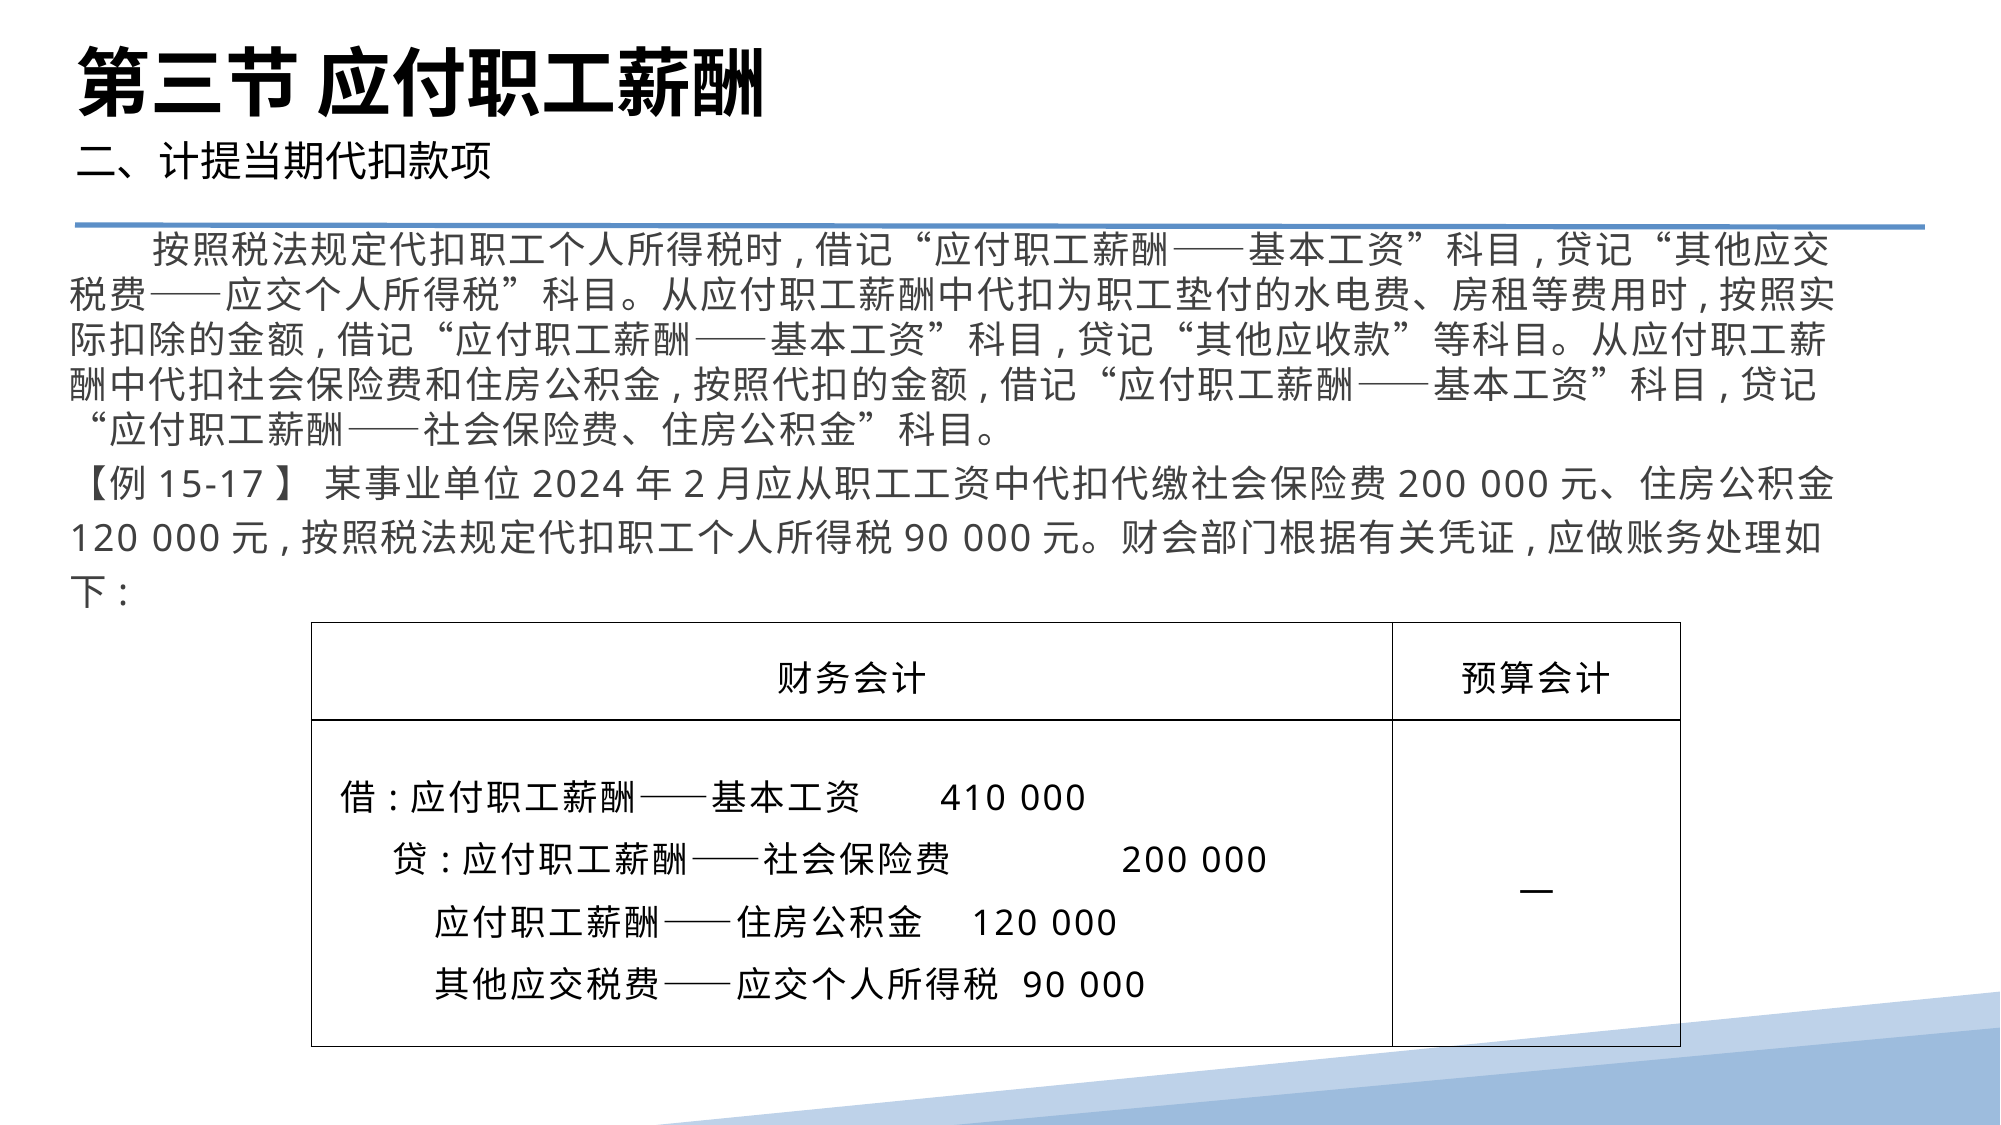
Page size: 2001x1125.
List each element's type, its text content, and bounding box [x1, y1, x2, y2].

text_box 二、计提当期代扣款项 [75, 124, 1925, 200]
table_cell 借:应付职工薪酬——基本工资 410 000 贷:应付职工薪酬——社会保险费 200 000 应付职工薪酬——住房公积金 120 000 其他应交税费——应交个人所得税 90 000 [312, 721, 1392, 1046]
table_cell — [1393, 721, 1680, 991]
table_header 财务会计 [312, 623, 1392, 719]
text_box 按照税法规定代扣职工个人所得税时,借记“应付职工薪酬——基本工资”科目,贷记“其他应交税费——应交个人所得税”科目。从应付职工薪酬中代扣为职工垫付的水电费、房租等费用时,按照实际扣除的金额,借记“应付职工薪酬——基本工资”科目,贷记“其他应收款”等科目。从应付职工薪酬中代扣社会保险费和住房公积金,按照代扣的金额,借记“应付职工薪酬——基本工资”科目,贷记“应付职工薪酬——社会保险费、住房公积金”科目。 【例15-17】 某事业单位2024年2月应从职工工资中代扣代缴社会保险费200 000元、住房公积金120 000元,按照税法规定代扣职工个人所得税90 000元。财会部门根据有关凭证,应做账务处理如下: [59, 199, 1856, 640]
table_header 预算会计 [1393, 623, 1680, 719]
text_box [656, 991, 2000, 1125]
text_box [74, 224, 1925, 228]
text_box 第三节 应付职工薪酬 [75, 24, 1925, 124]
